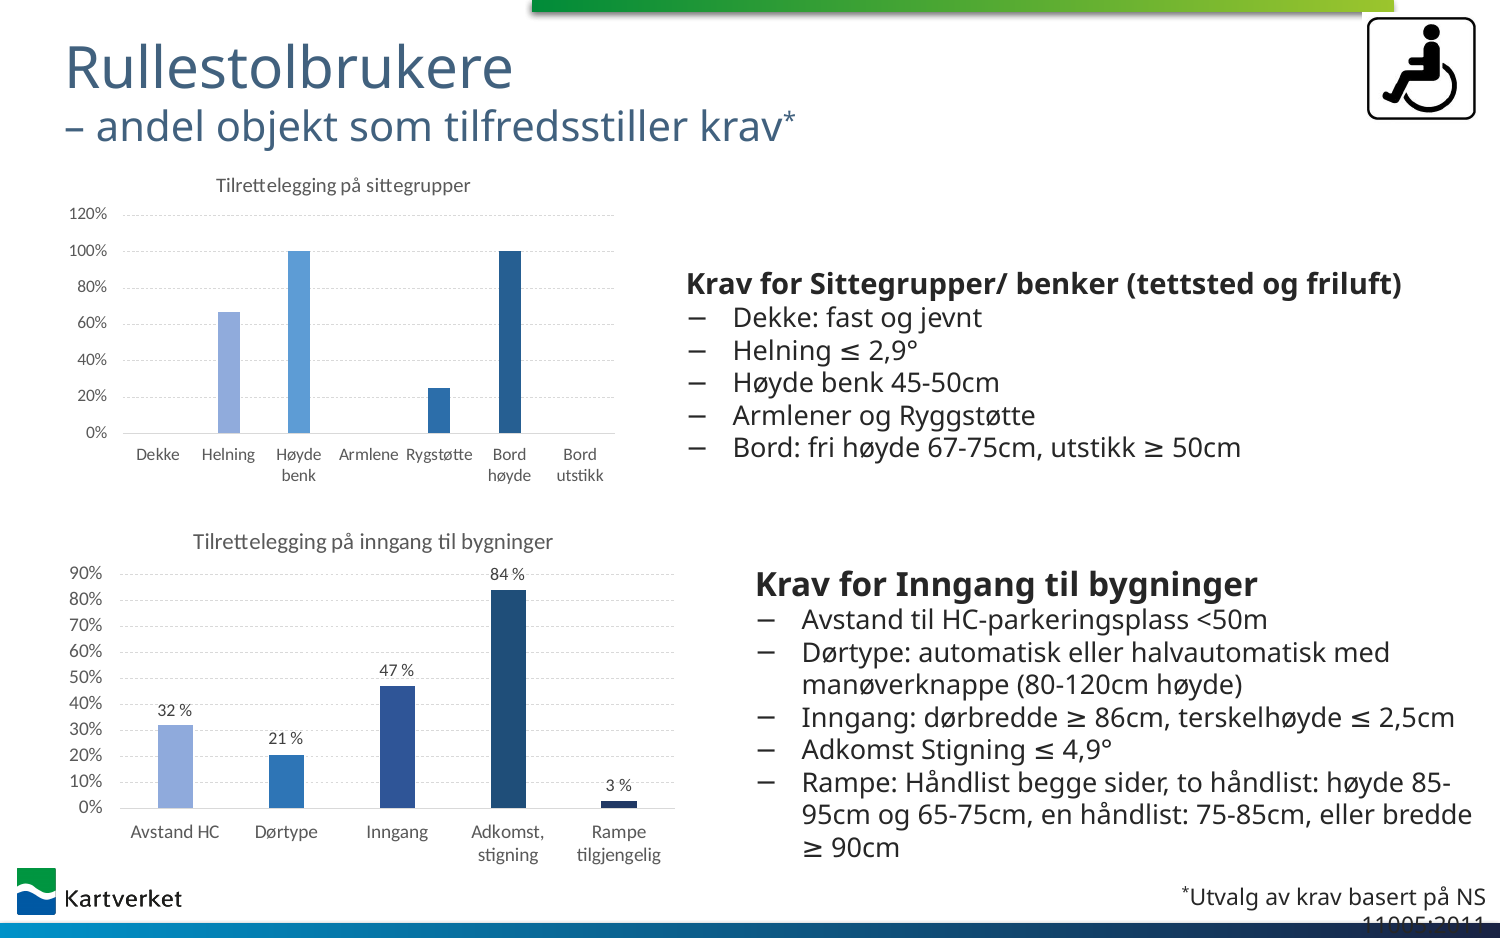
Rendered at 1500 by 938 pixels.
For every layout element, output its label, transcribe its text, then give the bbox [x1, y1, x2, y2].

text_box *Utvalg av krav basert på NS 11005:2011 [1068, 873, 1500, 938]
text_box Krav for Sittegrupper/ benker (tettsted og friluft) Dekke: fast og jevnt Helning ≤ 2,9° Høyde benk 45-50cm Armlener og Ryggstøtte Bord: fri høyde 67-75cm, utstikk ≥ 50cm [670, 258, 1418, 471]
text_box Krav for Inngang til bygninger Avstand til HC-parkeringsplass <50m Dørtype: automatisk eller halvautomatisk med manøverknappe (80-120cm høyde) Inngang: dørbredde ≥ 86cm, terskelhøyde ≤ 2,5cm Adkomst Stigning ≤ 4,9° Rampe: Håndlist begge sider, to håndlist: høyde 85-95cm og 65-75cm, en håndlist: 75-85cm, eller bredde ≥ 90cm [740, 555, 1491, 870]
picture [1362, 12, 1481, 126]
text_box Rullestolbrukere – andel objekt som tilfredsstiller krav* [49, 25, 1431, 158]
picture [62, 166, 625, 492]
picture [62, 520, 685, 874]
